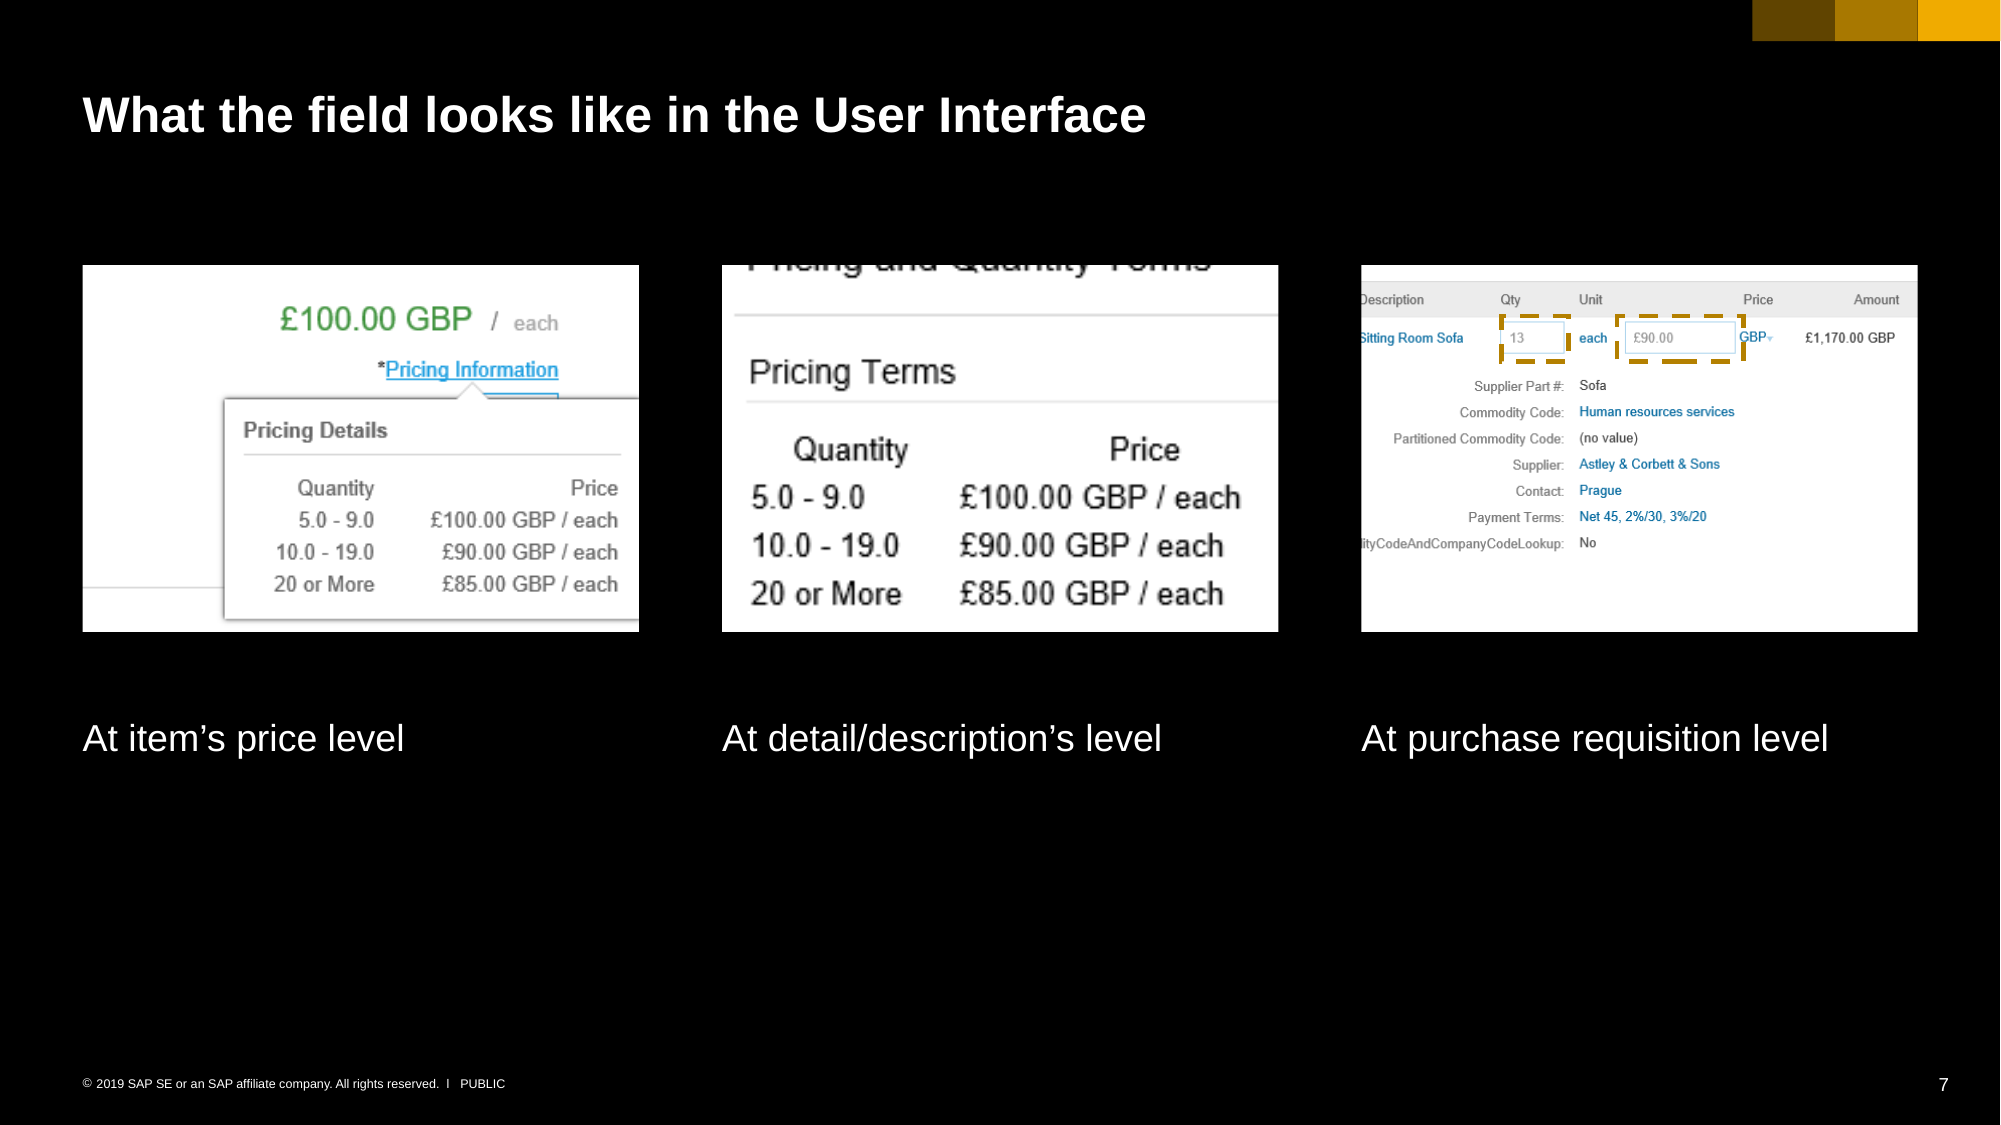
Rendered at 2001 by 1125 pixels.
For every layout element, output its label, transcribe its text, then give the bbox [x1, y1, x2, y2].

picture [82, 265, 640, 633]
picture [1361, 265, 1918, 633]
list At detail/description’s level [722, 714, 1279, 960]
list At item’s price level [82, 714, 639, 960]
list At purchase requisition level [1361, 714, 1918, 960]
title What the field looks like in the User Interface [82, 82, 1918, 144]
picture [721, 265, 1279, 633]
